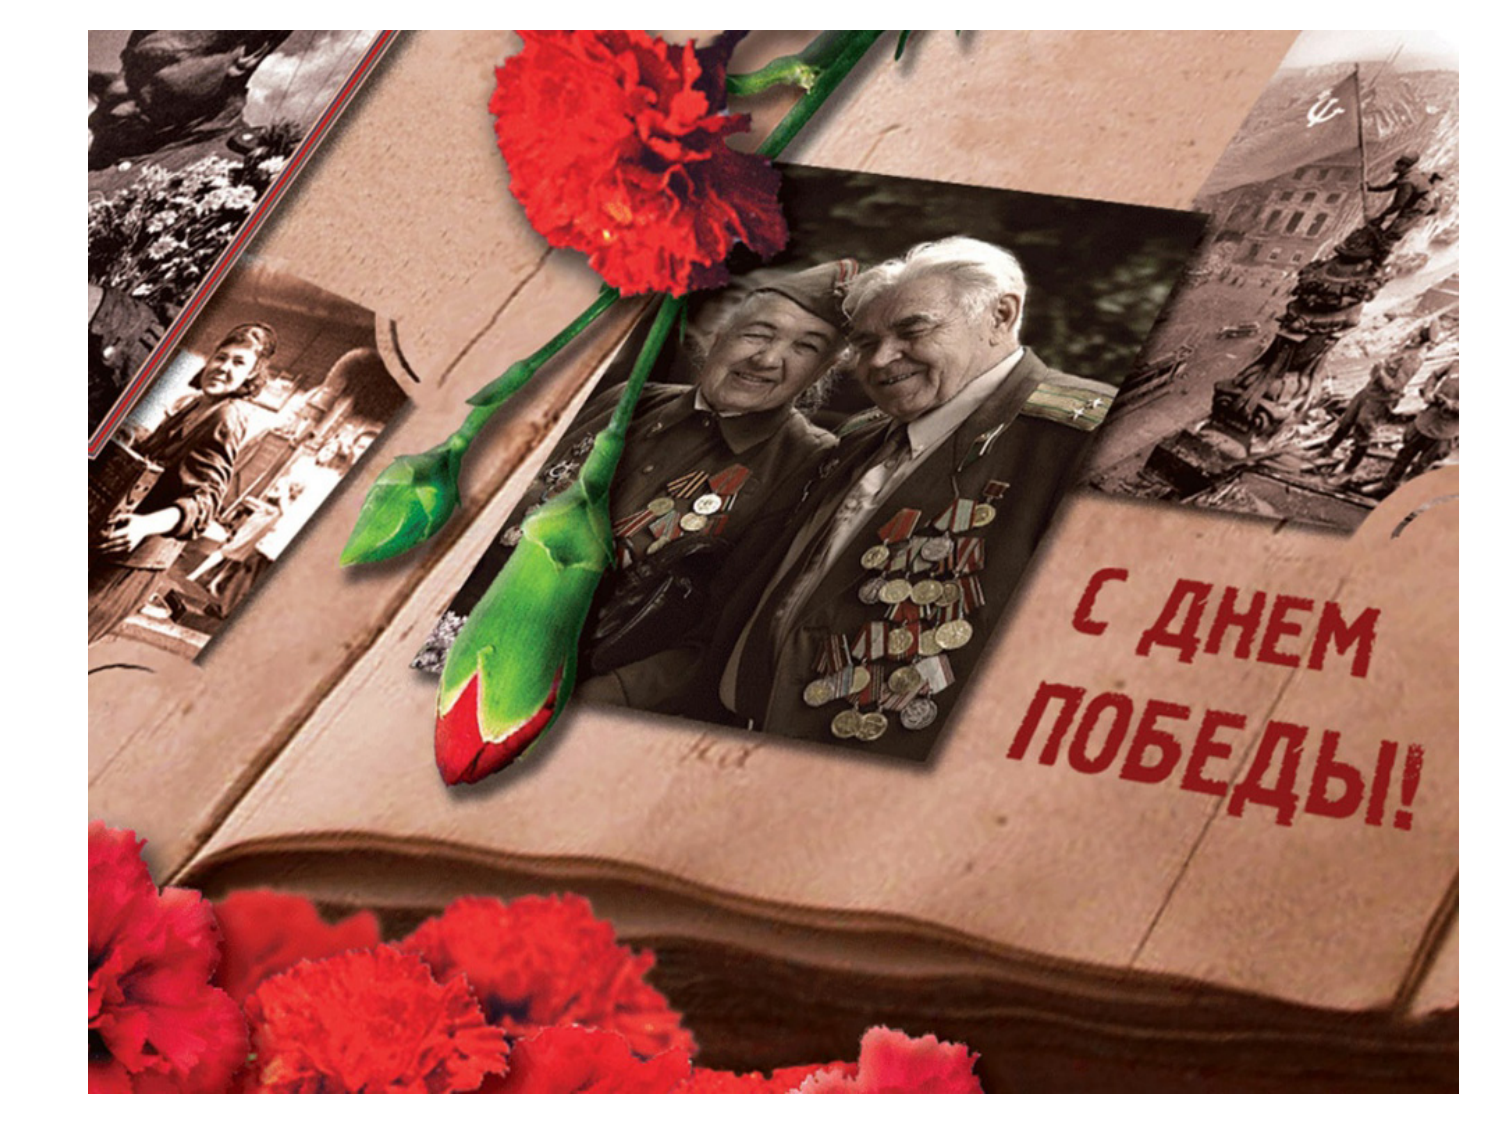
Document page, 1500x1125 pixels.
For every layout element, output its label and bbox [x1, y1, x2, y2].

picture [88, 30, 1459, 1095]
